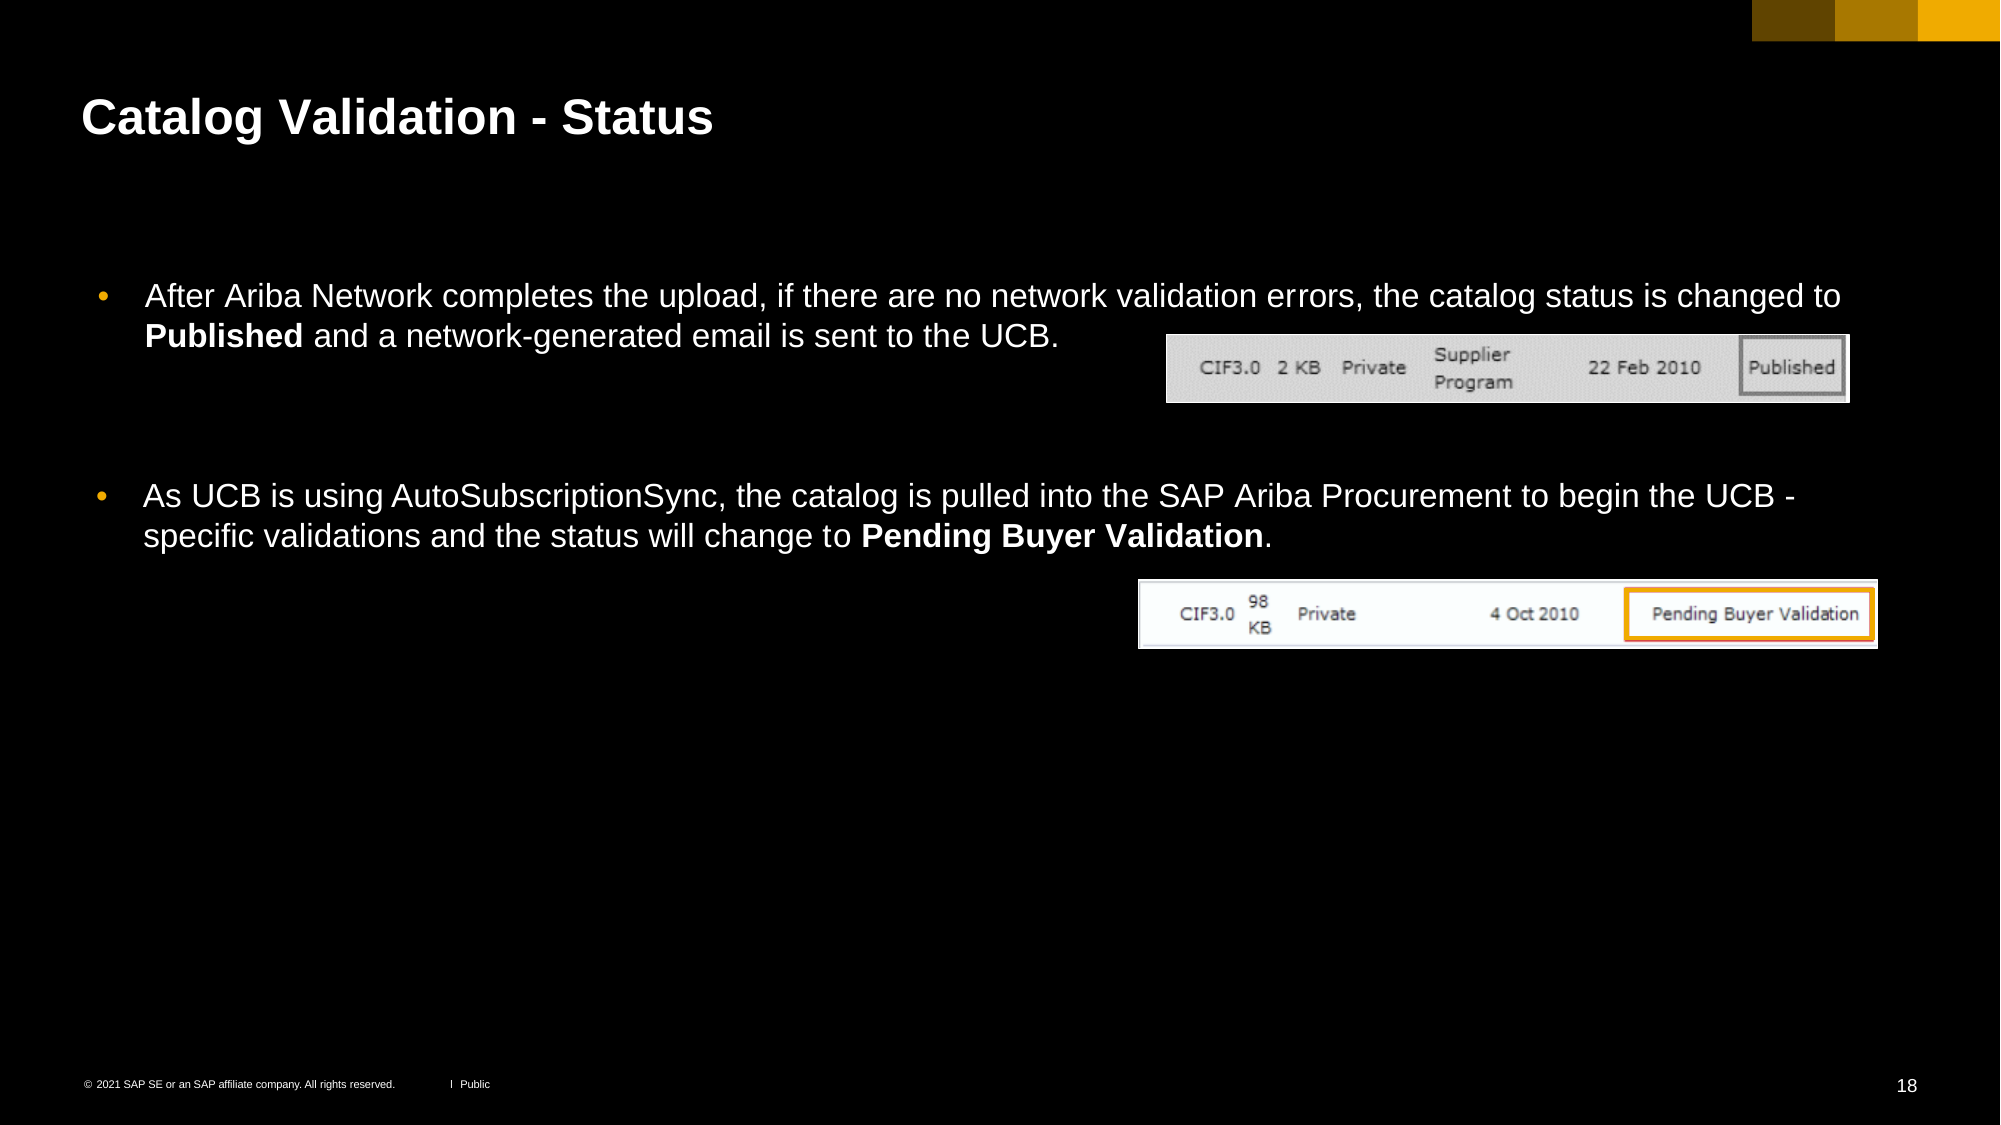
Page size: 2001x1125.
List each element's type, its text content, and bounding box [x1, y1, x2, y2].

text_box Publishedand a network-generated email is sent to theUCB. [144, 314, 1060, 355]
text_box [1919, 0, 2000, 42]
text_box Catalog Validation-Status [81, 84, 715, 145]
text_box [0, 0, 2000, 1125]
text_box specific validations and the status will change toPending Buyer Validation. [143, 514, 1274, 555]
text_box • AsUCBis usingAutoSubscriptionSync, the catalog is pulled into theSAP Ariba Procurementto begin theUCB- [95, 474, 1796, 515]
text_box [1751, 0, 1836, 42]
text_box • After Ariba Network completes the upload, if there are no network validation errors, the catalog status is changed to [97, 274, 1843, 315]
picture [1138, 580, 1877, 648]
text_box [1836, 0, 1919, 42]
picture [1166, 335, 1849, 402]
text_box ©2021 SAP SE or an SAP affiliate company. All rights reserved. ǀ Public 18 [84, 1073, 1918, 1097]
